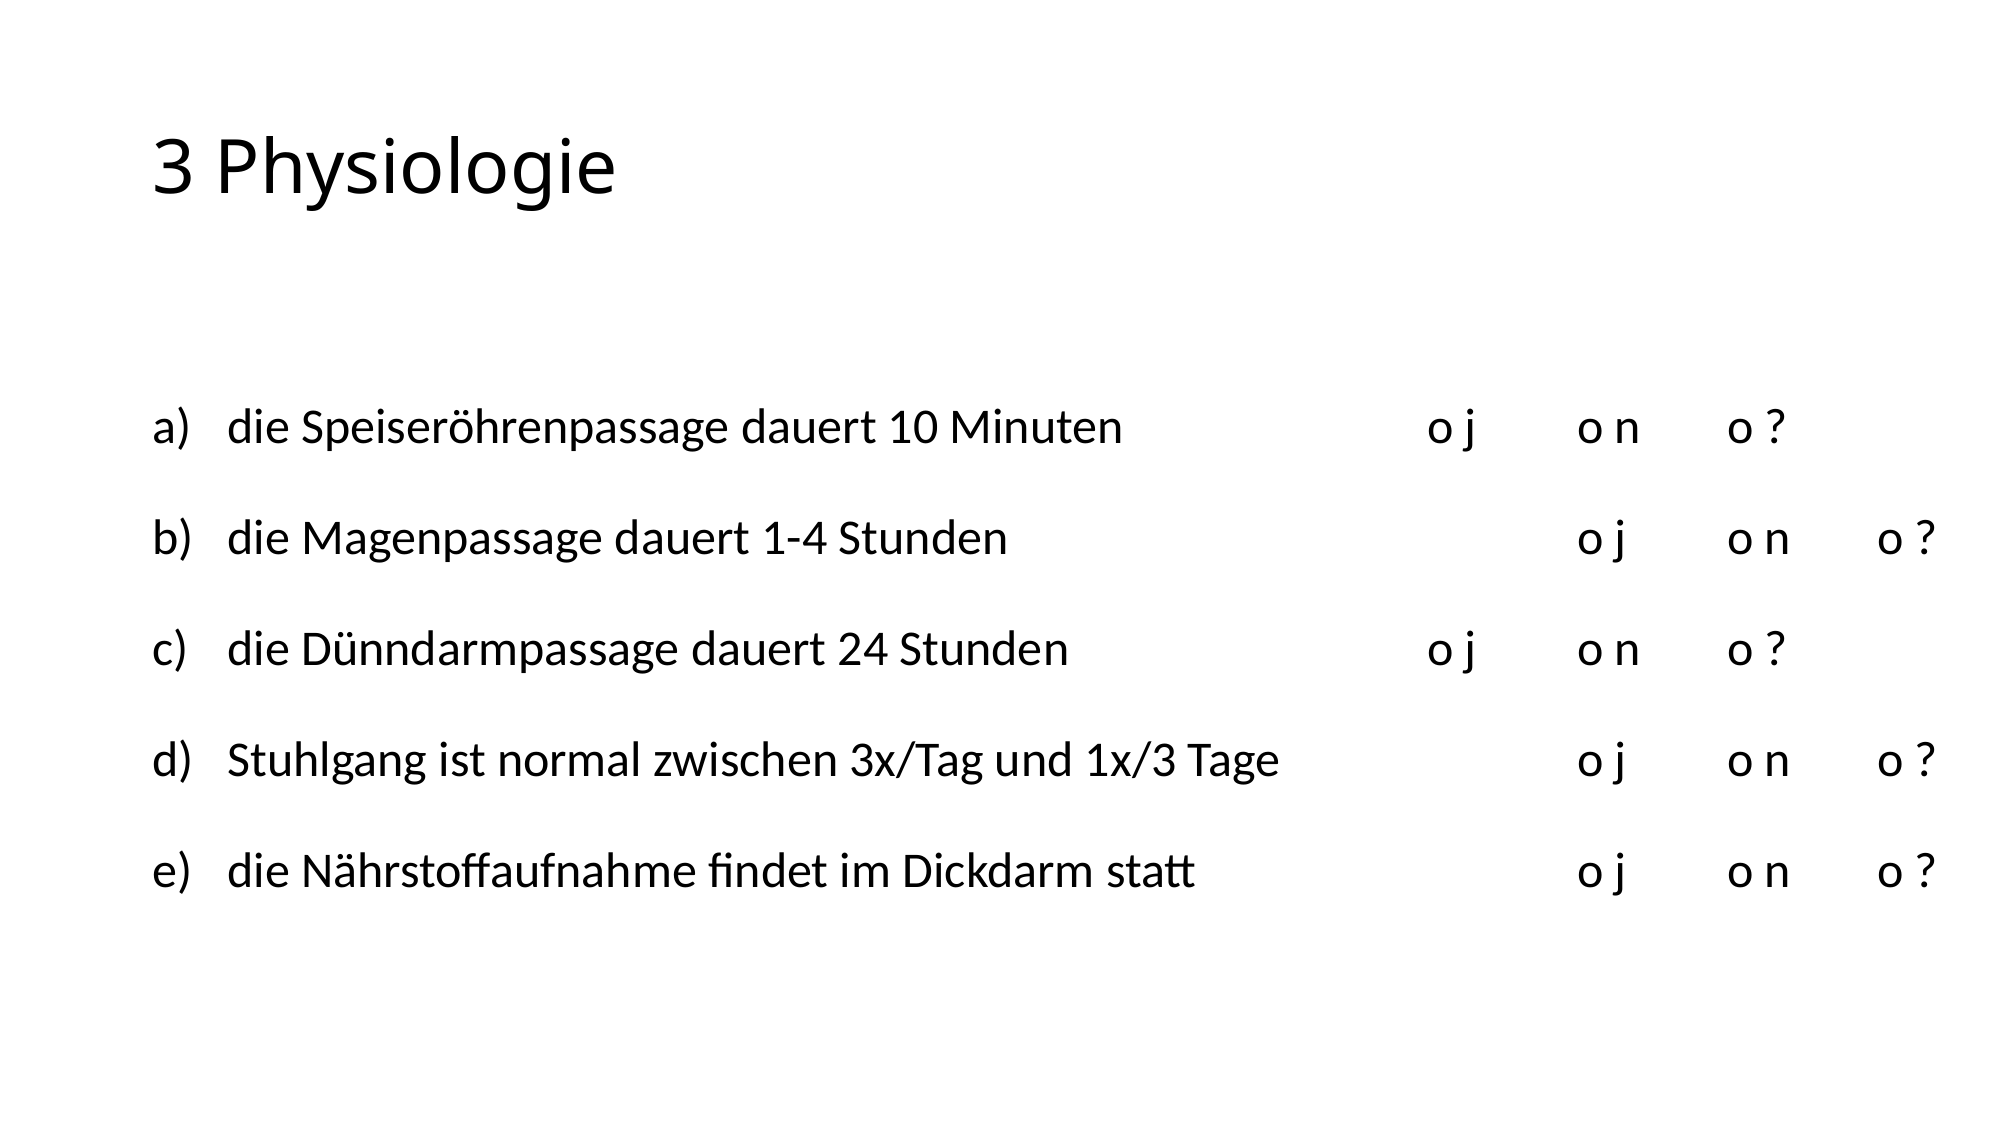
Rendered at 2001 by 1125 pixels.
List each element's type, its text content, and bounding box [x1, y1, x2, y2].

title 3 Physiologie [137, 0, 1863, 340]
list die Speiseröhrenpassage dauert 10 Minuten o j o n o ? die Magenpassage dauert 1-4 Stunden o j o n o ? die Dünndarmpassage dauert 24 Stunden o j o n o ? Stuhlgang ist normal zwischen 3x/Tag und 1x/3 Tage o j o n o ? die Nährstoffaufnahme findet im Dickdarm statt o j o n o ? [137, 356, 2000, 1107]
